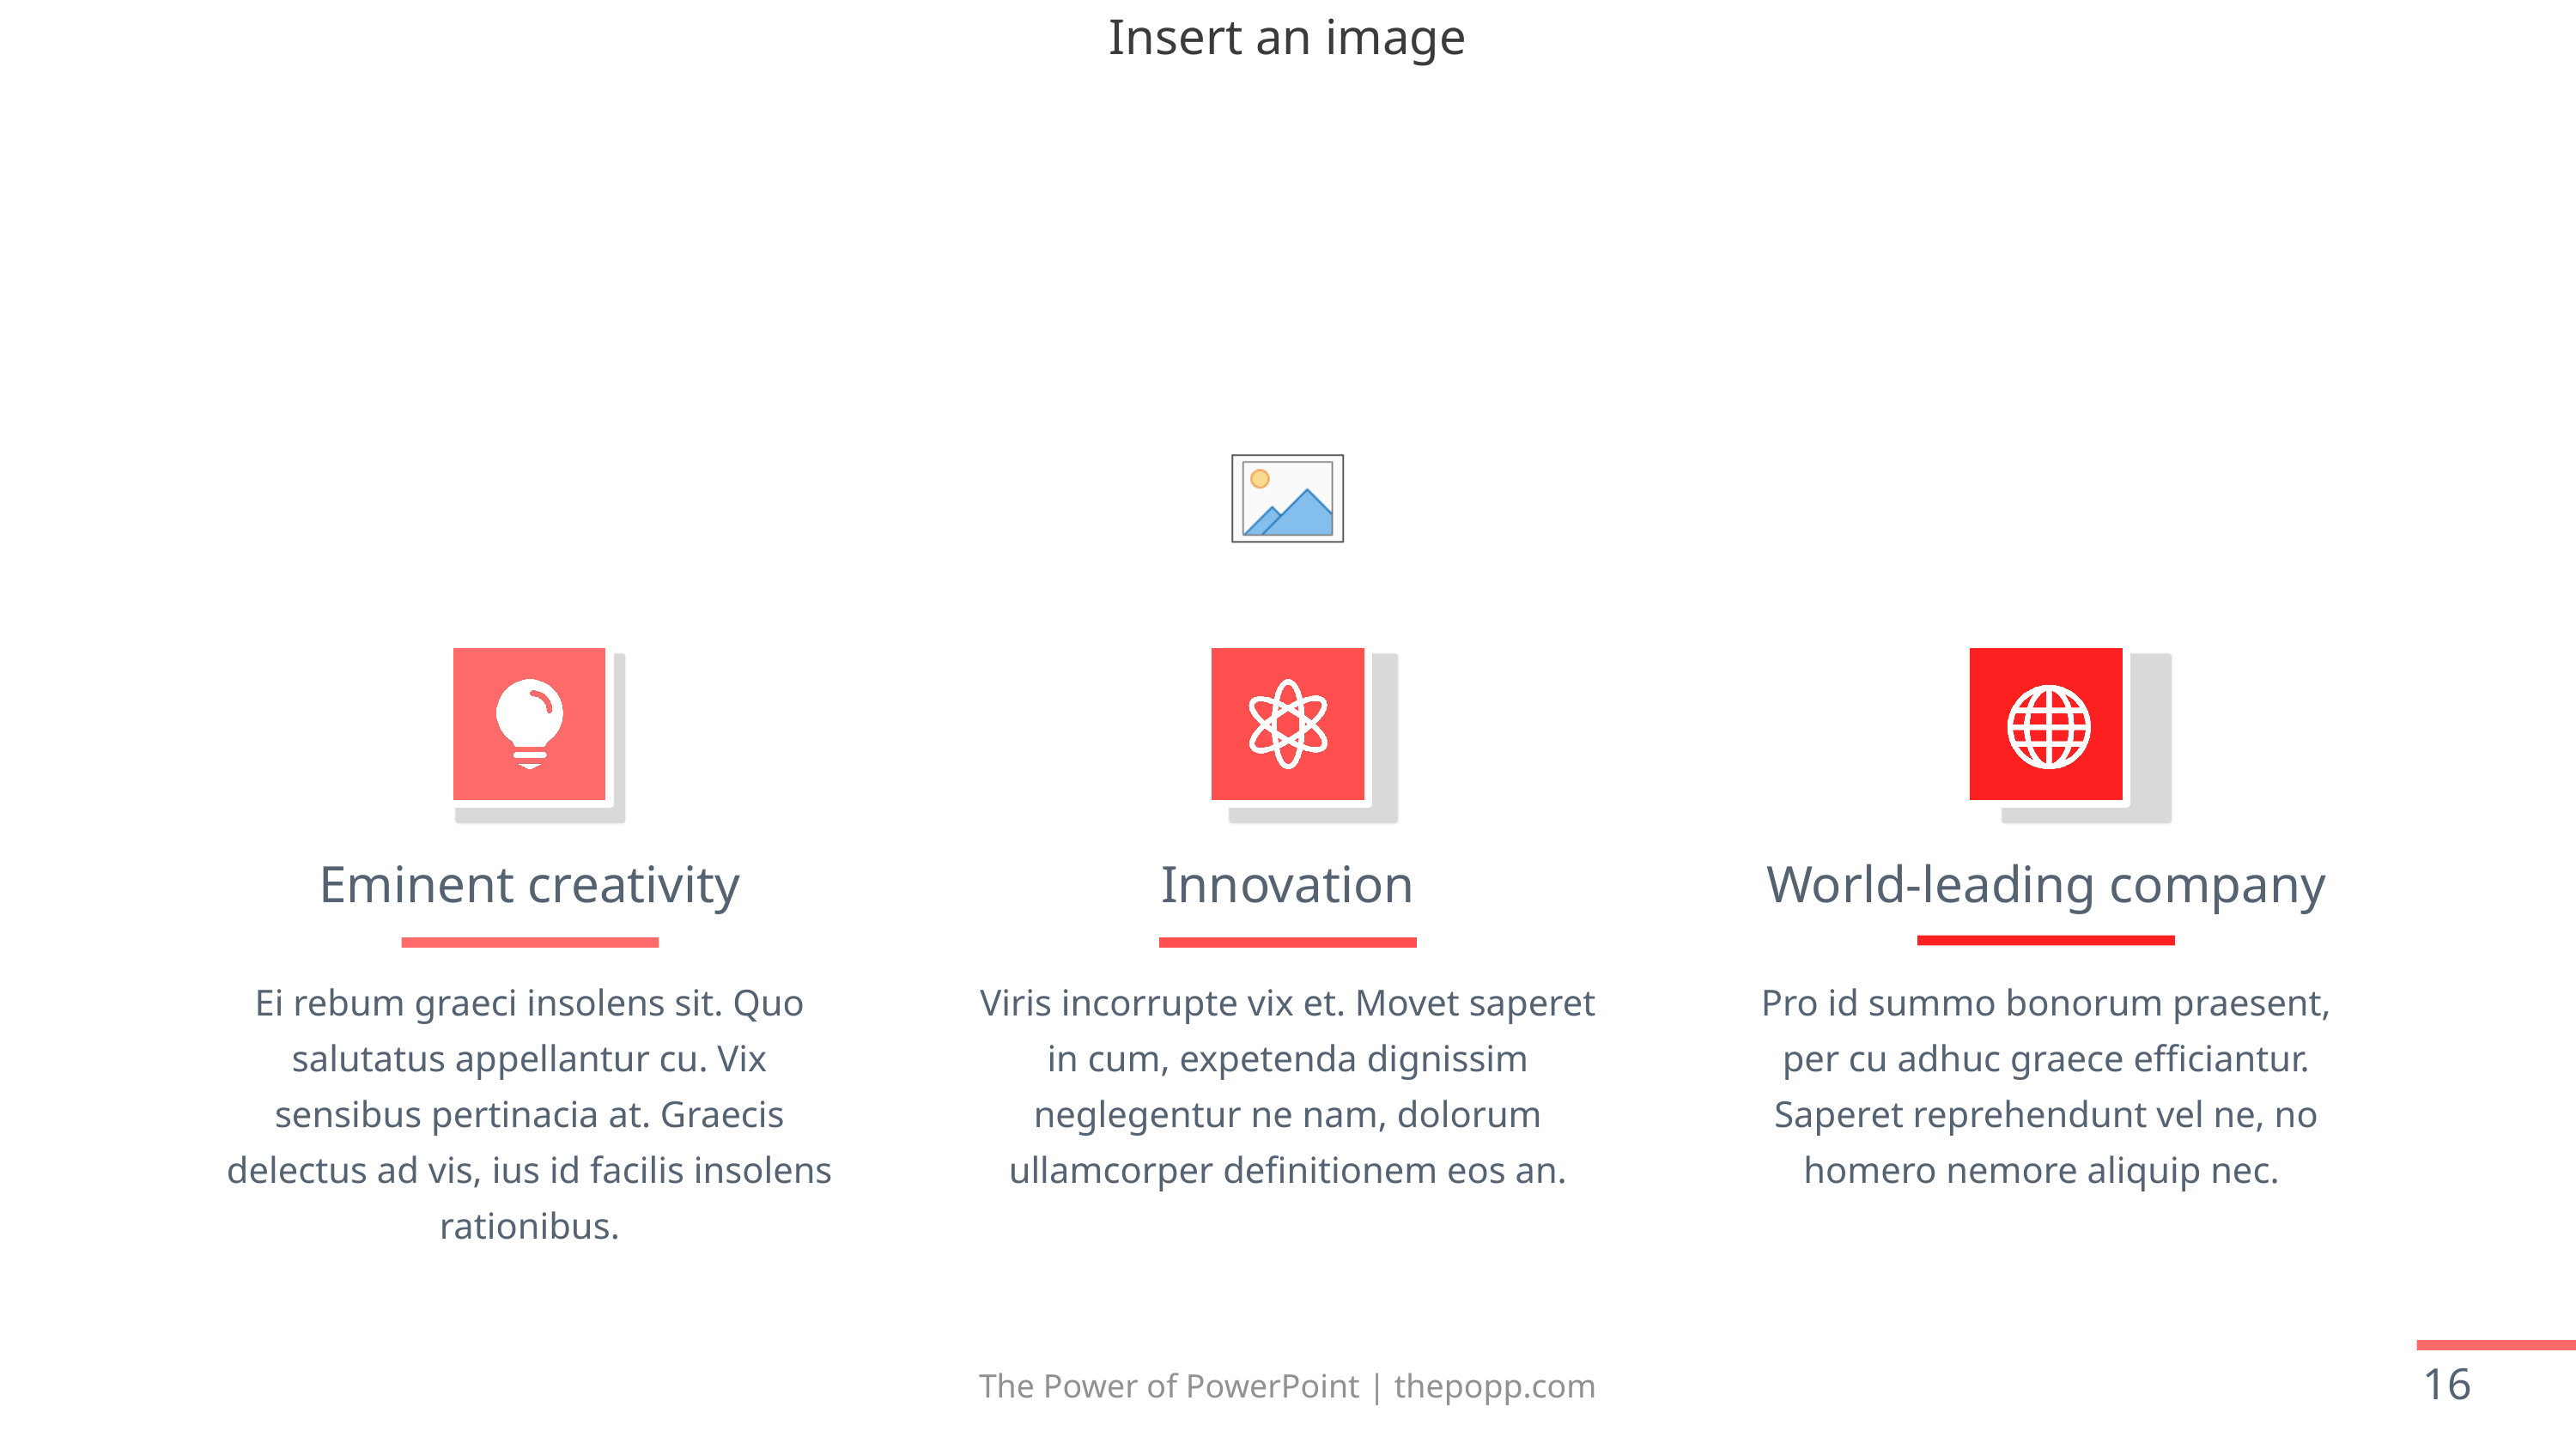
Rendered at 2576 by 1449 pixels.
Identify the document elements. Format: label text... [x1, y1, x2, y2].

picture [0, 0, 2576, 998]
list Ei rebum graeci insolens sit. Quo salutatus appellantur cu. Vix sensibus pertinacia at. Graecis delectus ad vis, ius id facilis insolens rationibus. [206, 998, 854, 1258]
list Viris incorrupte vix et. Movet saperet in cum, expetenda dignissim neglegentur ne nam, dolorum ullamcorper definitionem eos an. [964, 998, 1612, 1258]
list Pro id summo bonorum praesent, per cu adhuc graece efficiantur. Saperet reprehendunt vel ne, no homero nemore aliquip nec. [1722, 998, 2370, 1258]
footer The Power of PowerPoint | thepopp.com [853, 1349, 1723, 1427]
slide_number 16 [2409, 1351, 2576, 1421]
